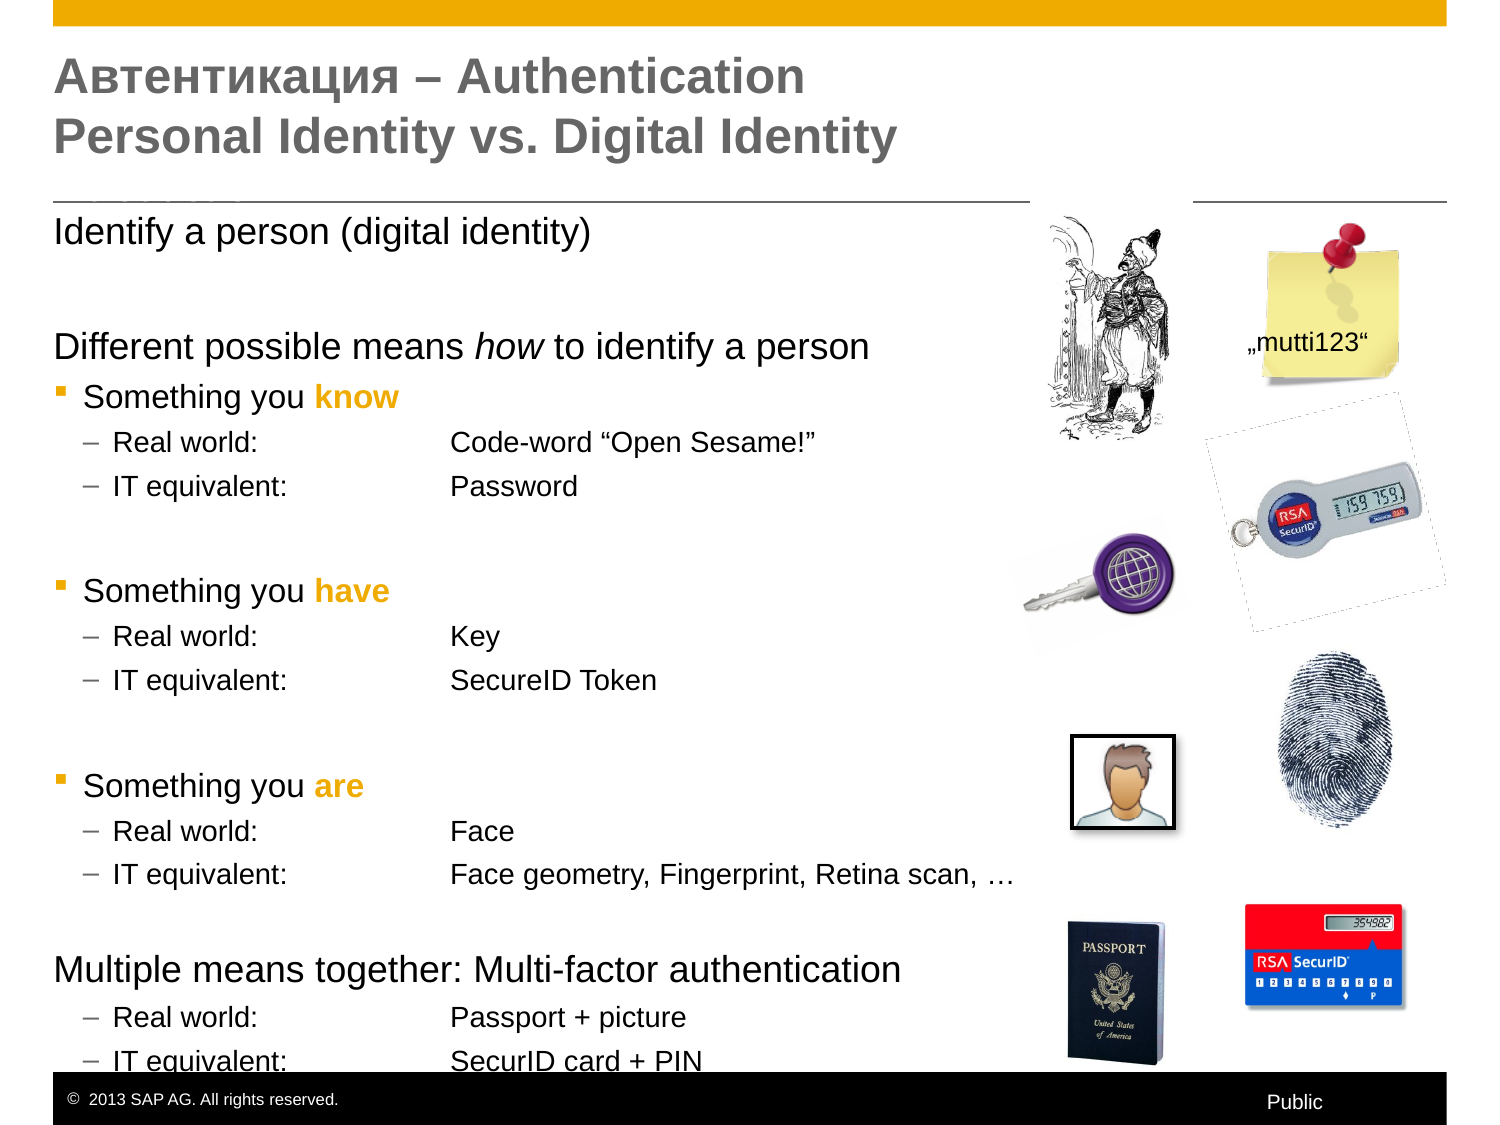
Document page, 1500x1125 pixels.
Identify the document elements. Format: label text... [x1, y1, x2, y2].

picture [1007, 514, 1190, 655]
title Автентикация – Authentication Personal Identity vs. Digital Identity Introduction [53, 64, 1447, 189]
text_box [1247, 220, 1424, 397]
picture [1206, 397, 1446, 632]
list Identify a person (digital identity) Different possible means how to identify a person Something you know Real world: Code-word “Open Sesame!” IT equivalent: Password Something you have Real world: Key IT equivalent: SecureID Token Something you are Real world: Face IT equivalent: Face geometry, Fingerprint, Retina scan, … Multiple means together: Multi-factor authentication Real world: Passport + picture IT equivalent: SecurID card + PIN [53, 206, 1447, 1066]
picture [1038, 914, 1195, 1071]
picture [1029, 201, 1193, 450]
picture [1073, 737, 1173, 827]
picture [1243, 903, 1409, 1012]
picture [1238, 644, 1431, 837]
